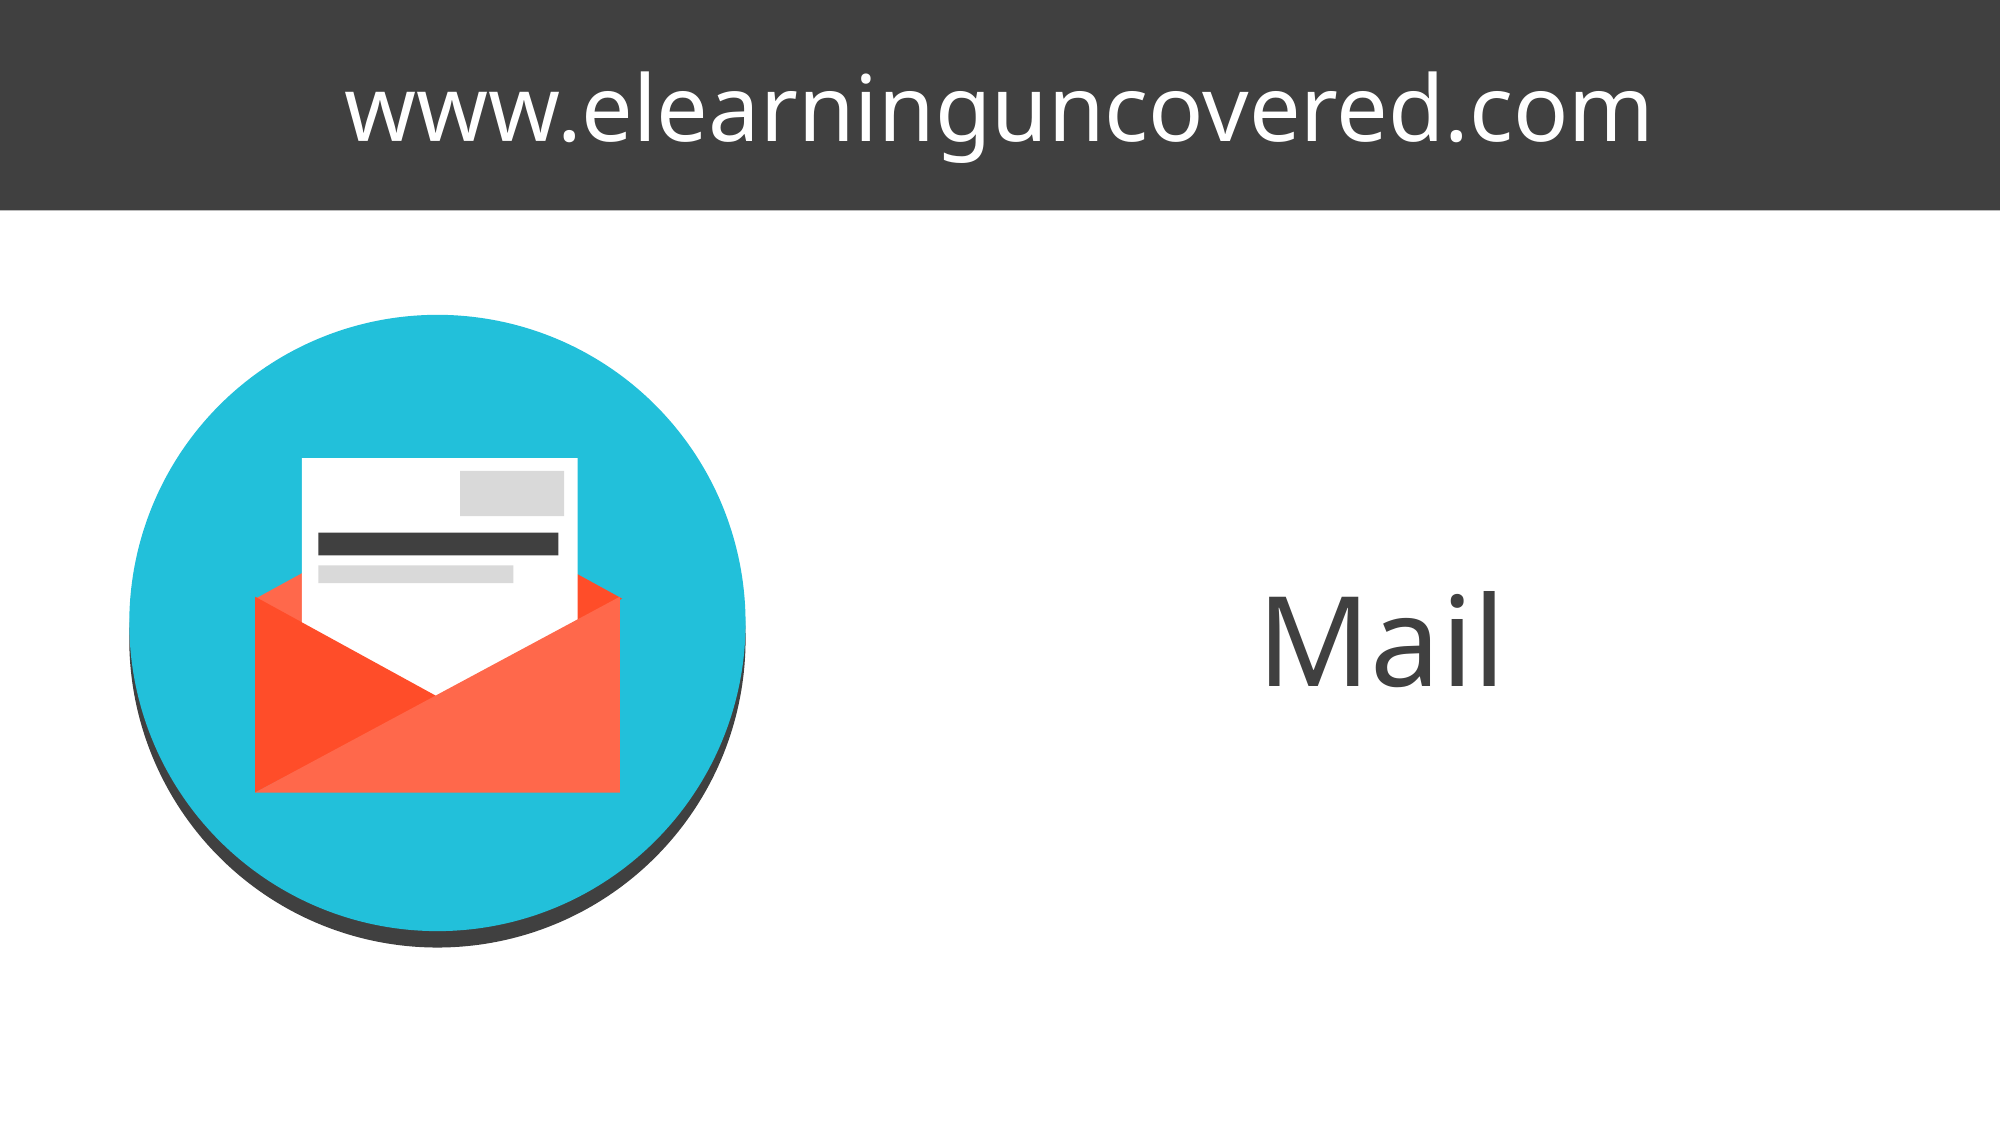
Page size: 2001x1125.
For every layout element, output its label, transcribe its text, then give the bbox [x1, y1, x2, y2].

text_box Mail [833, 554, 1930, 719]
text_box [129, 314, 746, 948]
